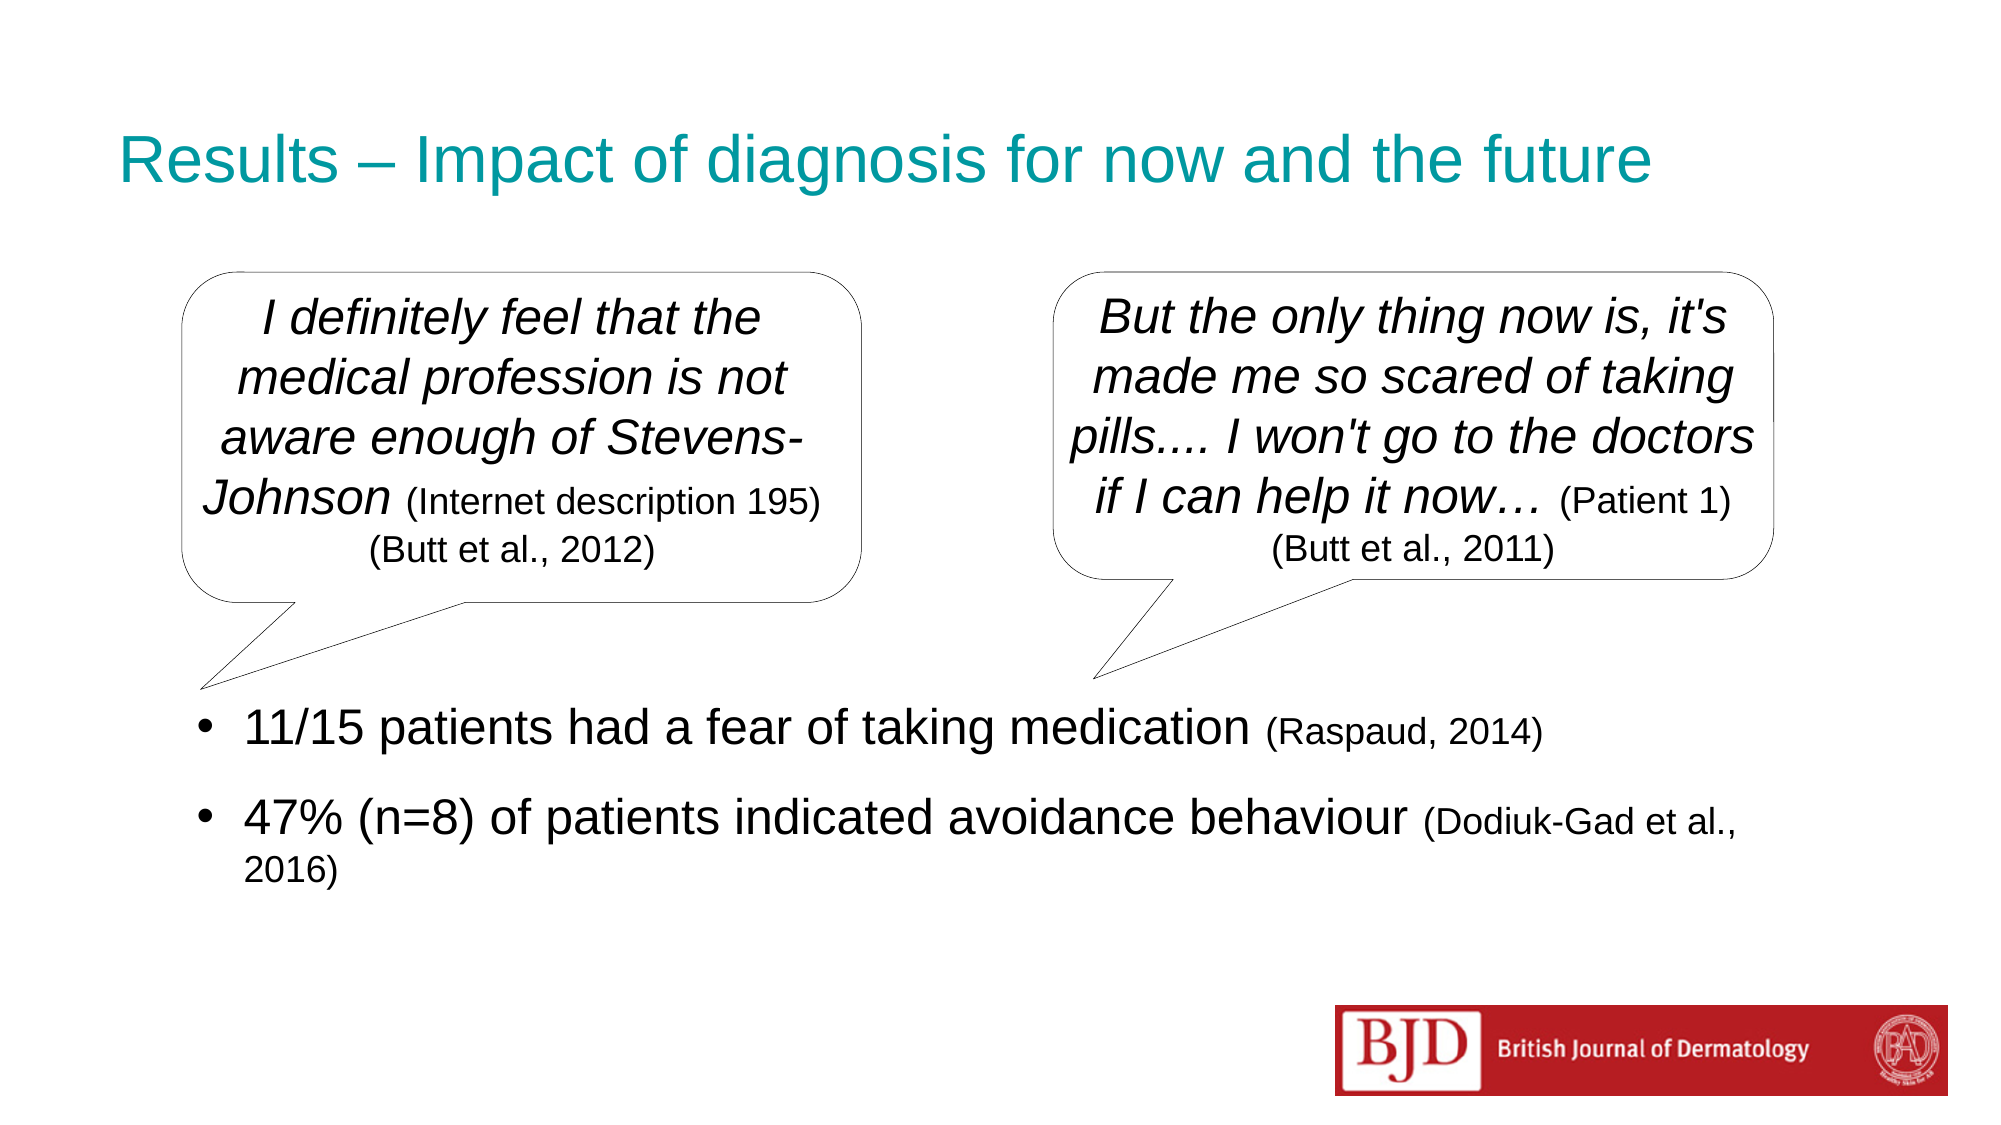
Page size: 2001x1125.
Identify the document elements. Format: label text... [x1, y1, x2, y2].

text_box 11/15 patients had a fear of taking medication (Raspaud, 2014) 47% (n=8) of patients indicated avoidance behaviour (Dodiuk-Gad et al., 2016) [181, 687, 1774, 898]
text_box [181, 271, 862, 603]
picture [1335, 1005, 1948, 1096]
title Results – Impact of diagnosis for now and the future [118, 113, 1885, 197]
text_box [1052, 271, 1774, 580]
